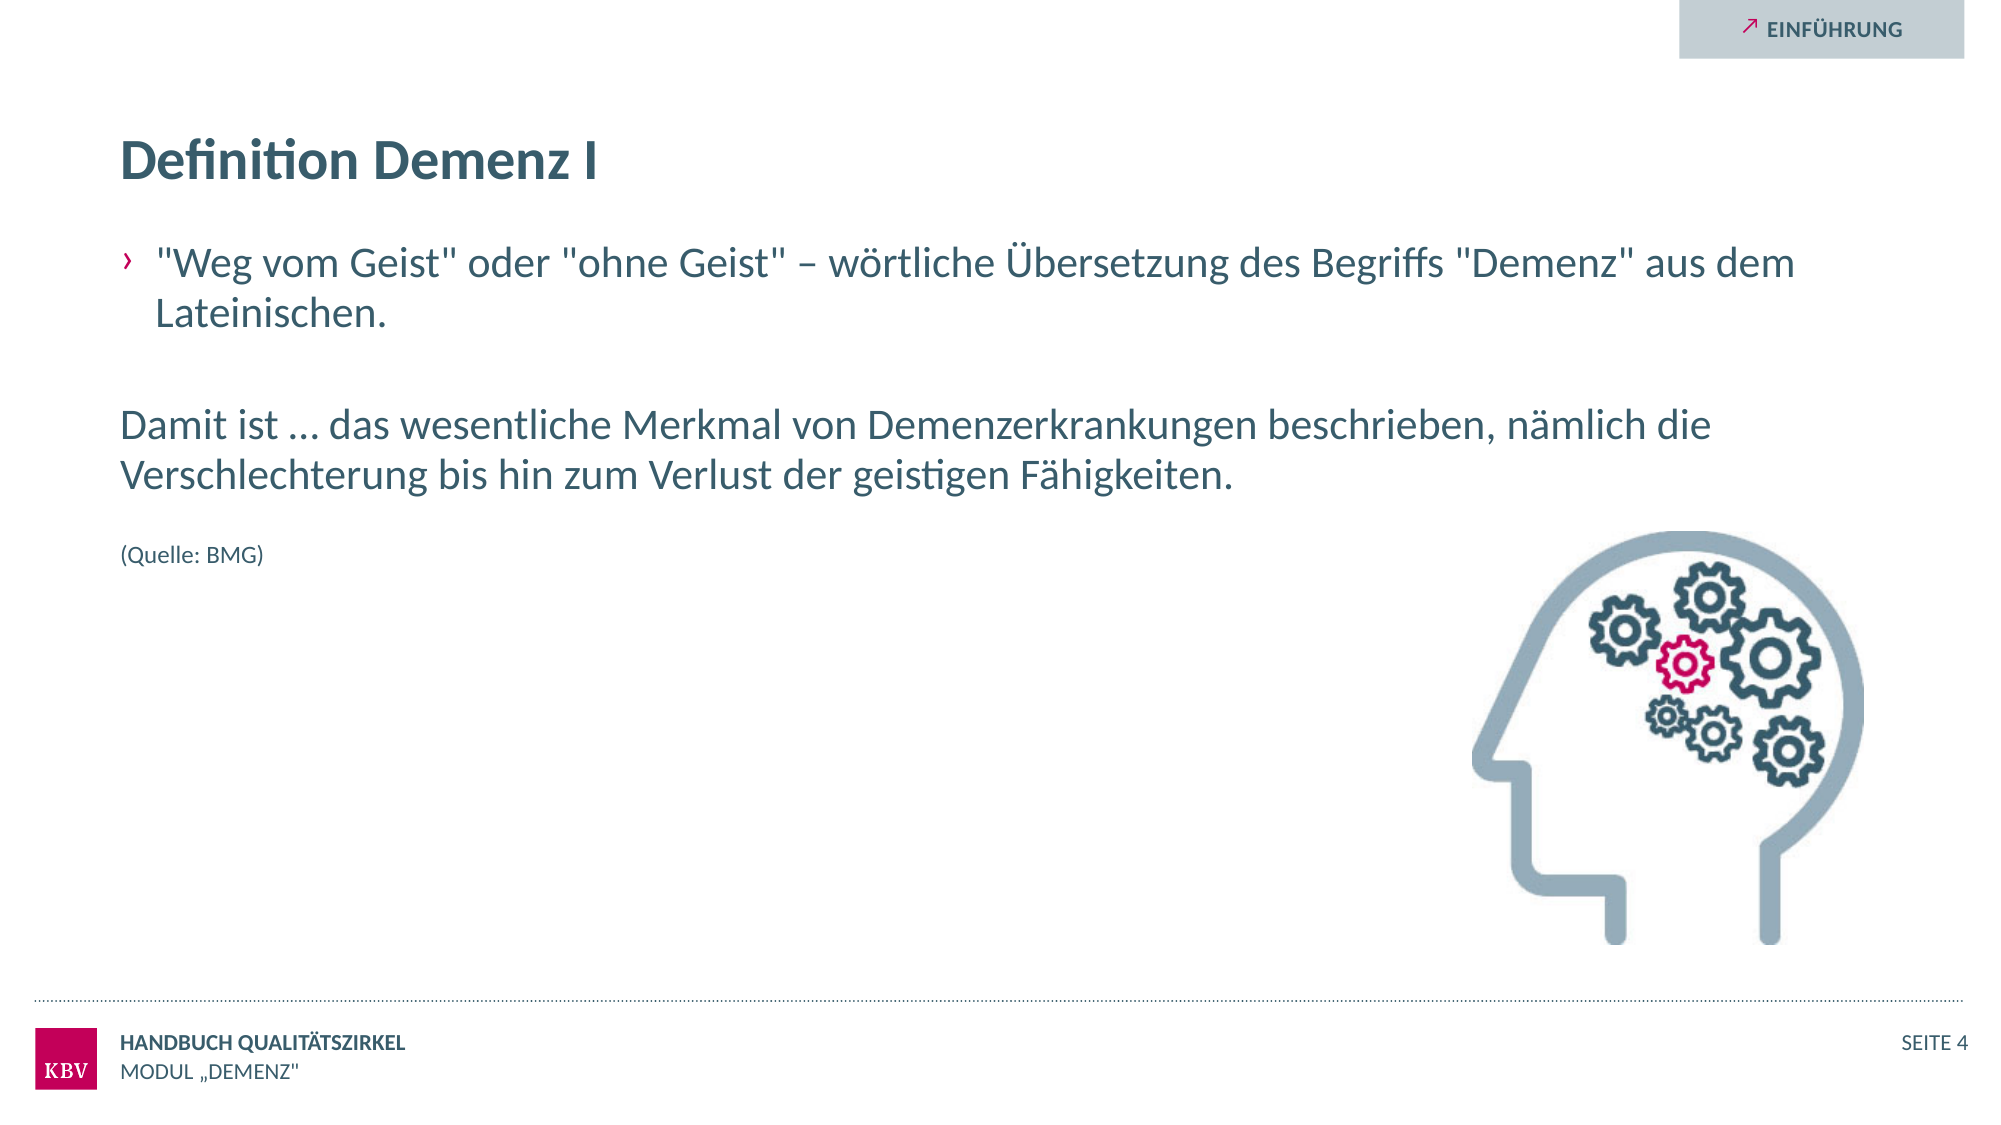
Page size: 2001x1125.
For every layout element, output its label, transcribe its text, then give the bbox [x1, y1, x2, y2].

footer Handbuch Qualitätszirkel [120, 1027, 1668, 1055]
title Definition Demenz I [120, 129, 1880, 201]
list Einführung [1679, 0, 1965, 59]
picture [1472, 531, 1864, 945]
list "Weg vom Geist" oder "ohne Geist" – wörtliche Übersetzung des Begriffs "Demenz" aus dem Lateinischen. Damit ist … das wesentliche Merkmal von Demenzerkrankungen beschrieben, nämlich die Verschlechterung bis hin zum Verlust der geistigen Fähigkeiten. (Quelle: BMG) [120, 237, 1880, 945]
slide_number Seite 4 [1791, 1027, 1969, 1055]
slide_number Modul „Demenz" [120, 1057, 1668, 1084]
